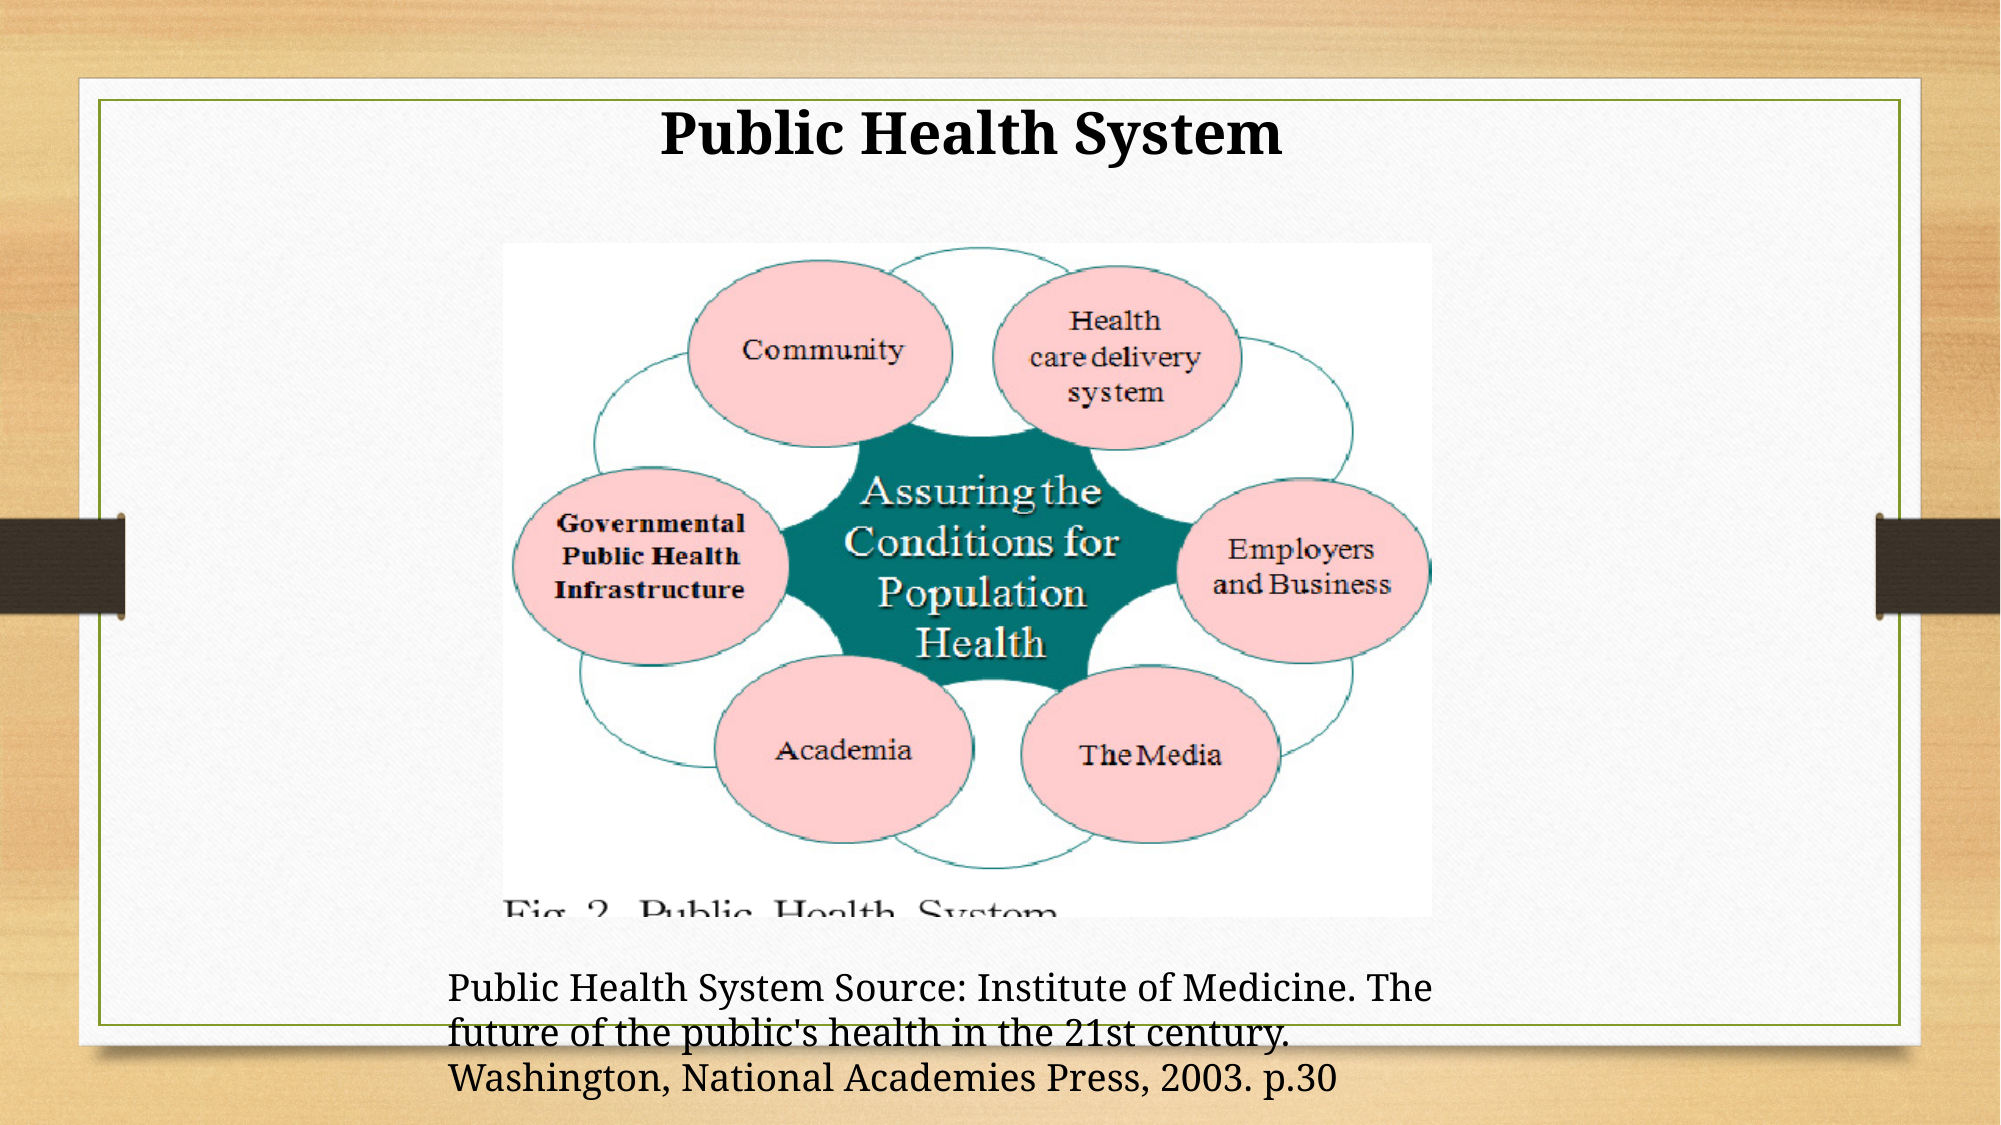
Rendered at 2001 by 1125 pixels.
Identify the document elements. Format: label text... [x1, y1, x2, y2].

text_box Public Health System [645, 88, 1308, 174]
text_box Public Health System Source: Institute of Medicine. The future of the public's health in the 21st century. Washington, National Academies Press, 2003. p.30 [432, 956, 1473, 1106]
picture [0, 0, 2001, 1125]
